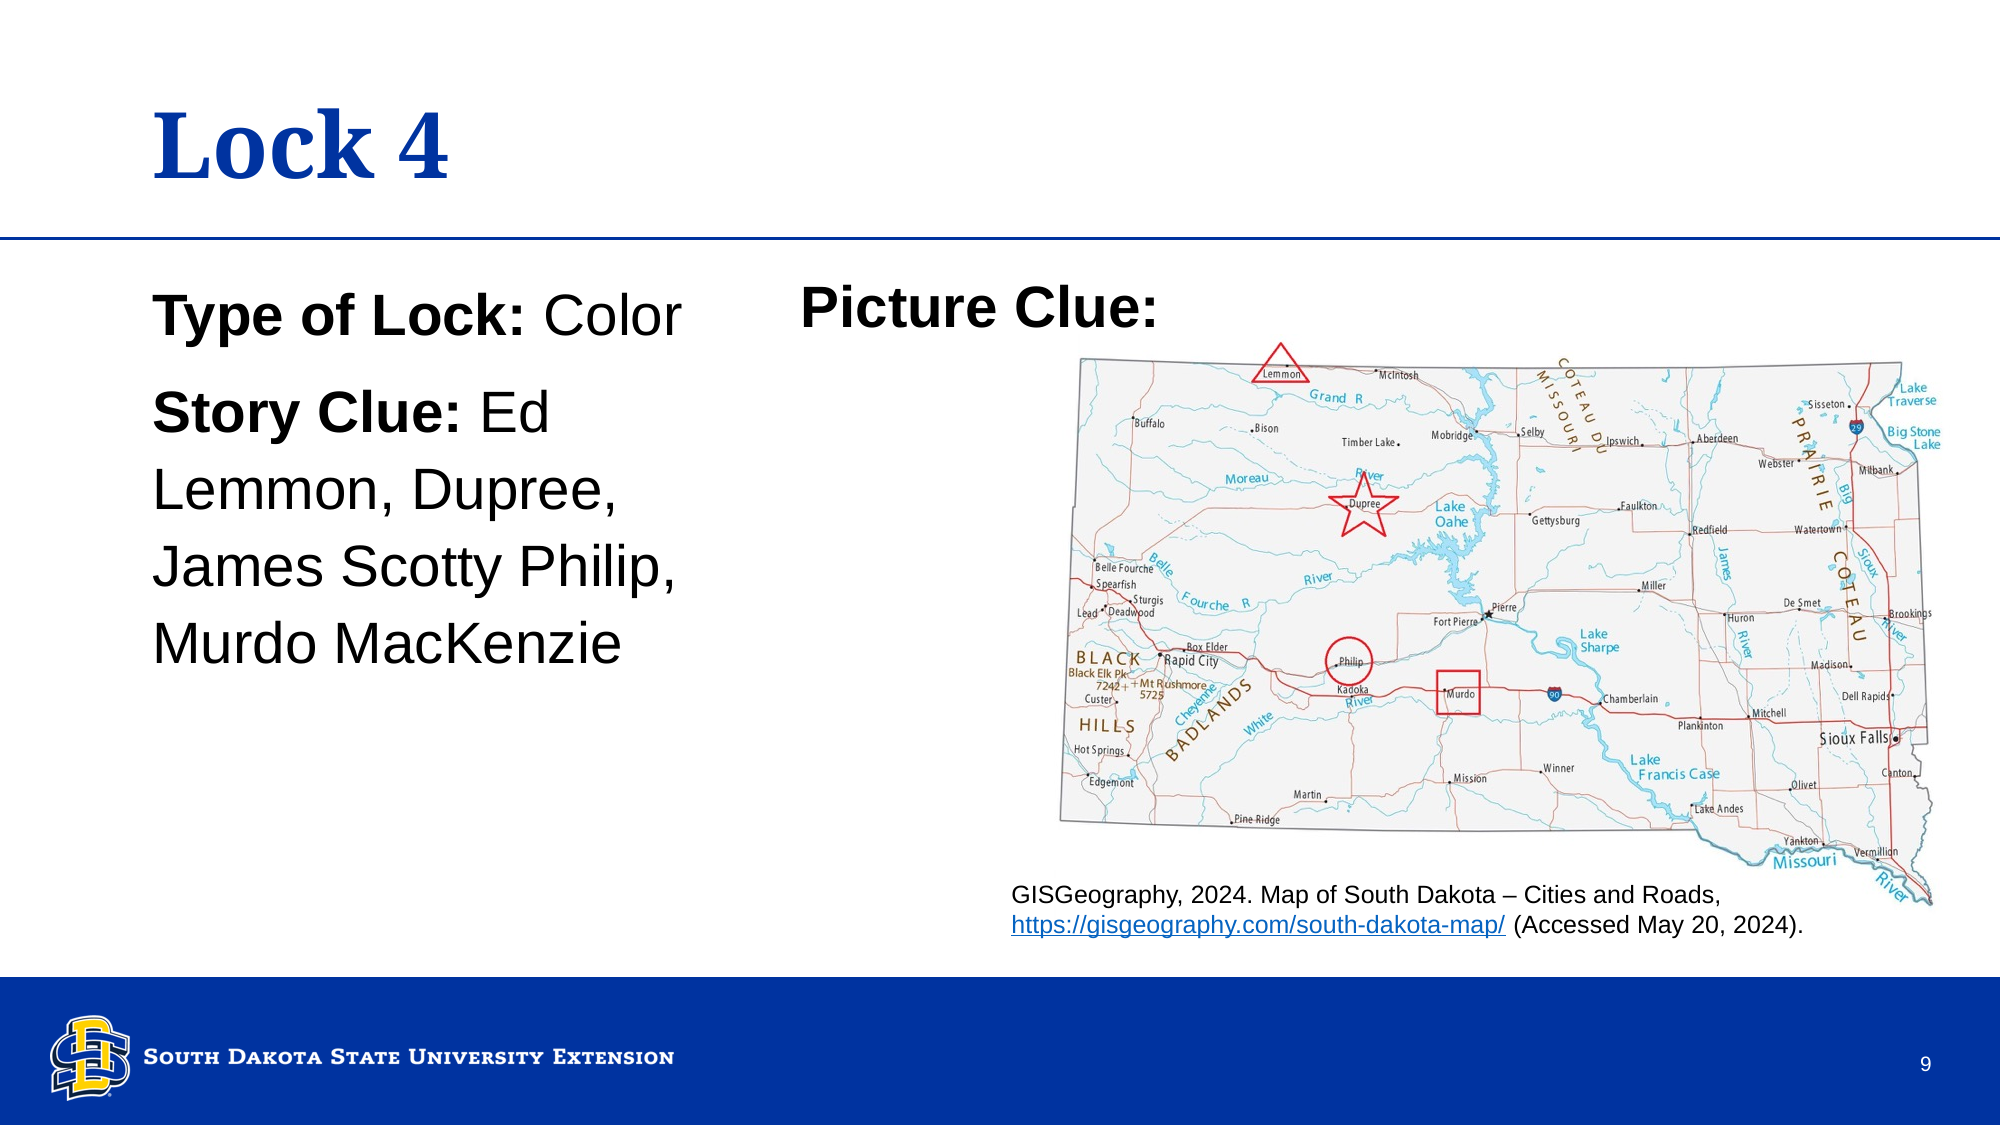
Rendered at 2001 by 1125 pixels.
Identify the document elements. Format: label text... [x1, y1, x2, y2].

picture [1003, 333, 2000, 934]
text_box Picture Clue: [785, 262, 1243, 347]
text_box GISGeography, 2024. Map of South Dakota – Cities and Roads, https://gisgeography.com/south-dakota-map/ (Accessed May 20, 2024). [996, 871, 1924, 946]
list Type of Lock: Color Story Clue: Ed Lemmon, Dupree, James Scotty Philip, Murdo MacKenzie [137, 262, 765, 954]
title Lock 4 – 2 [137, 59, 1863, 239]
picture [50, 1015, 674, 1101]
